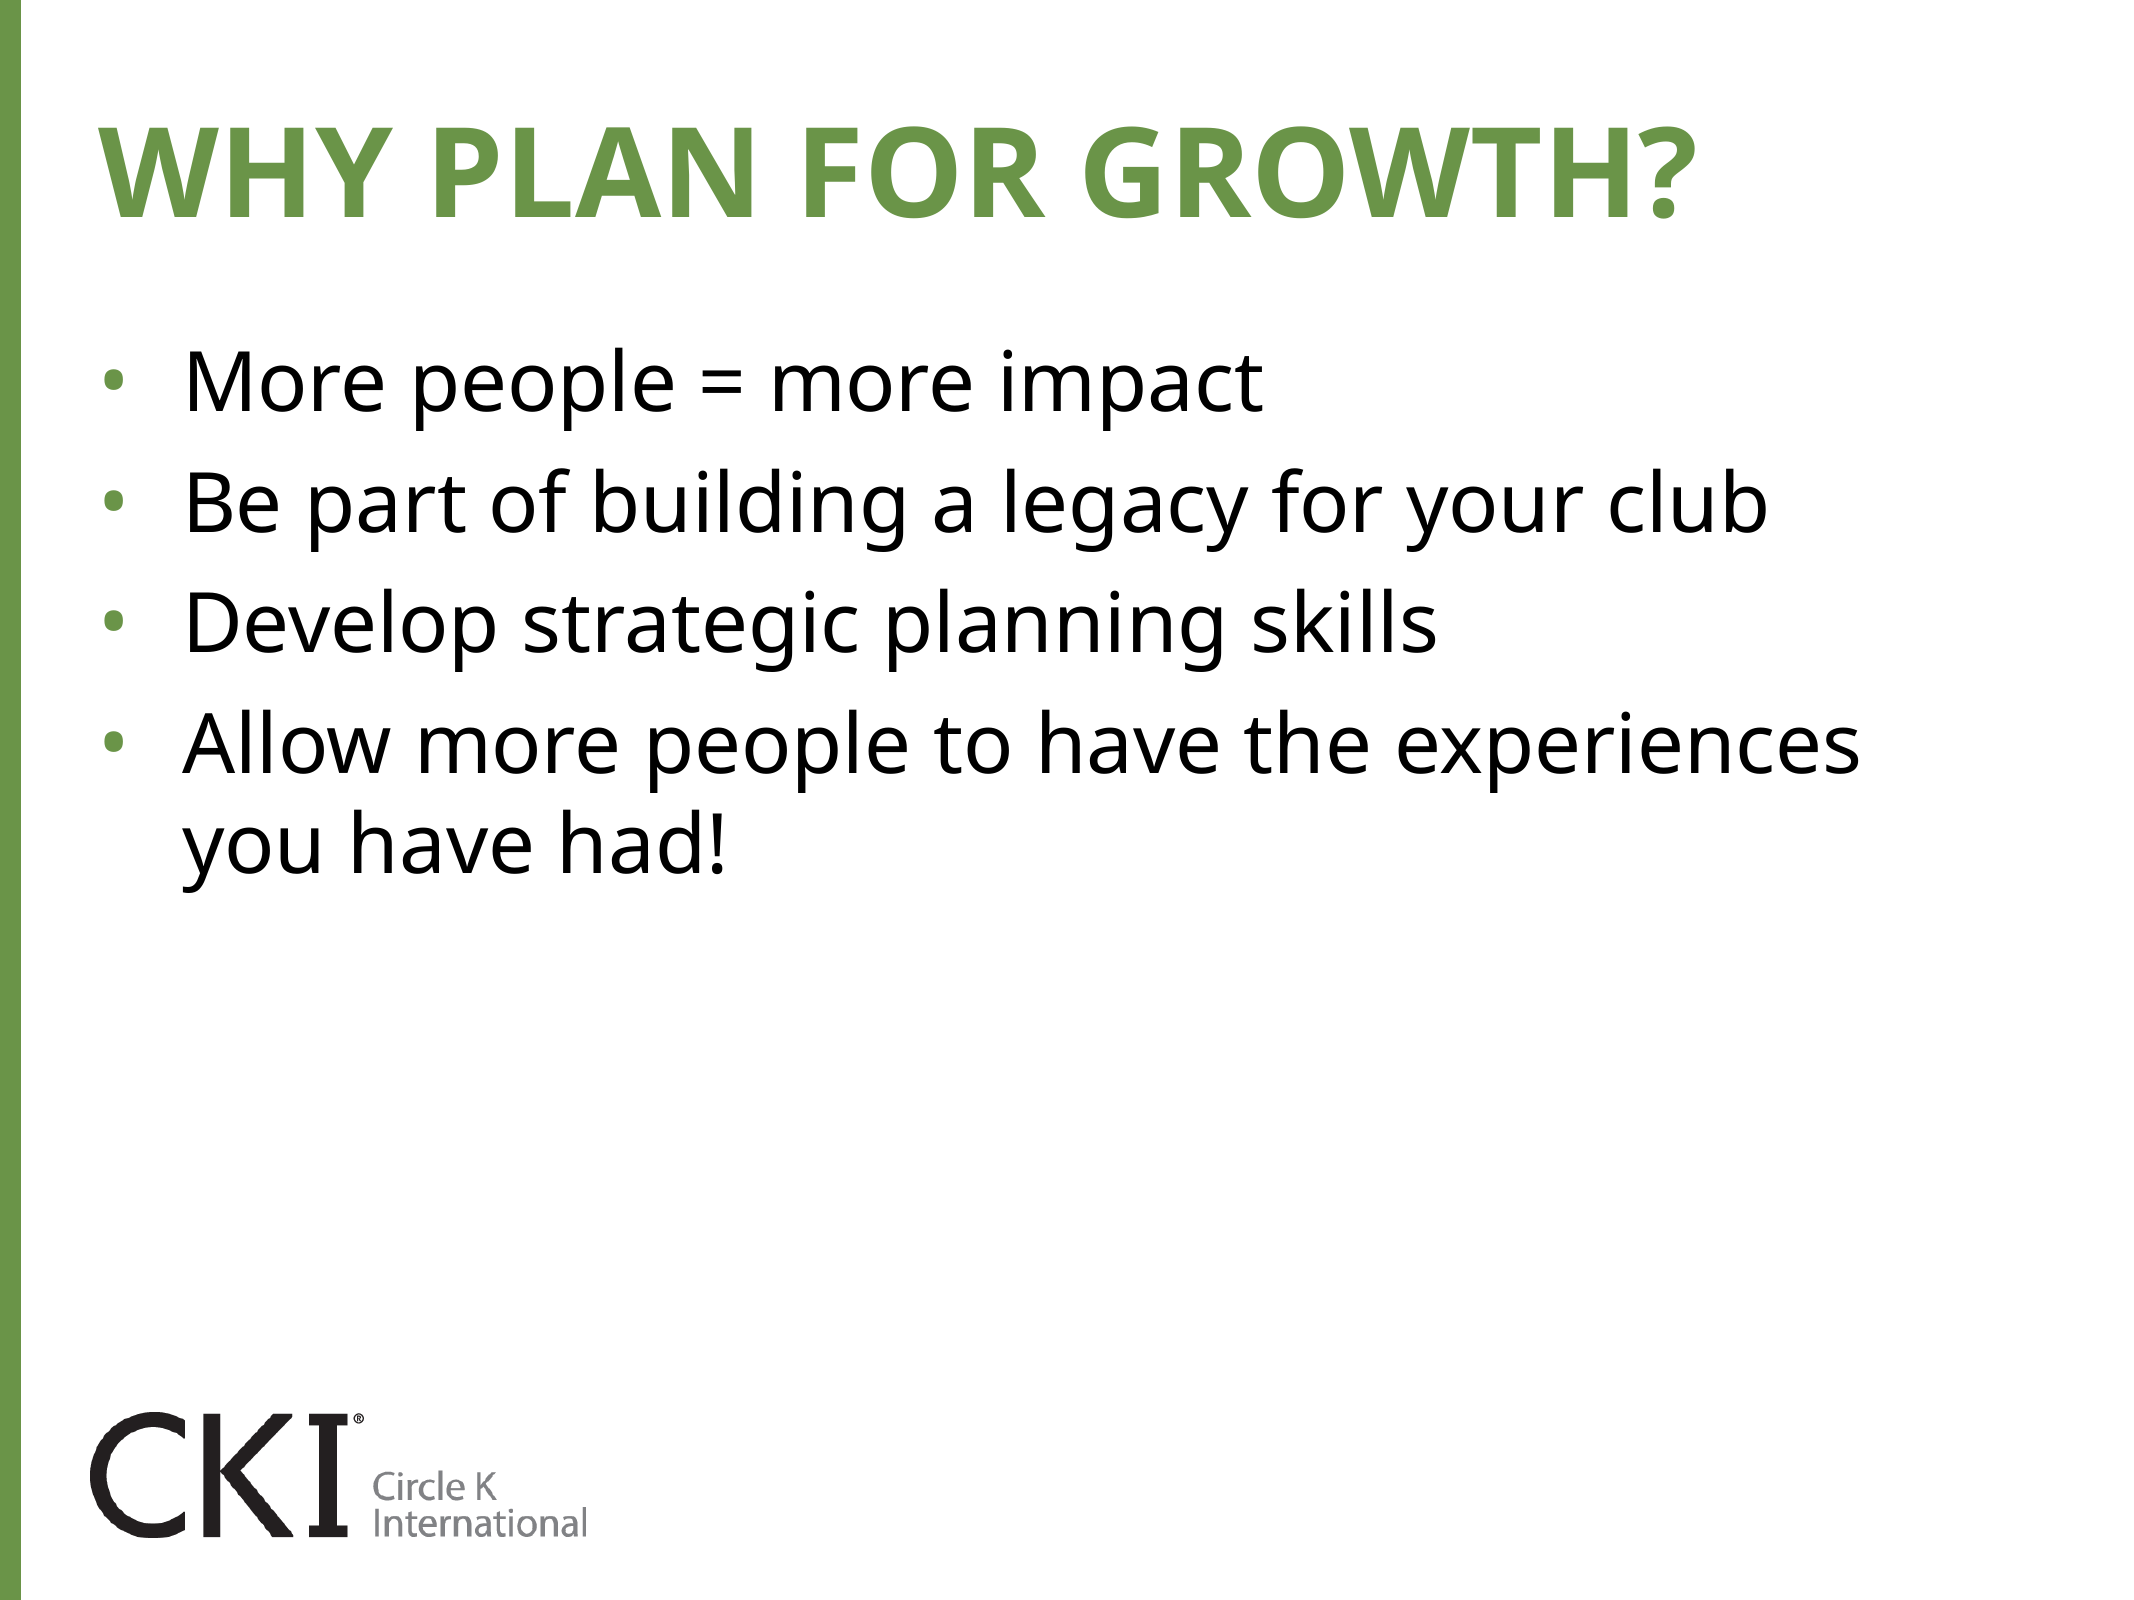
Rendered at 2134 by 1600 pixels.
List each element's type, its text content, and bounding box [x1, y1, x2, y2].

list WHY PLAN FOR GROWTH? [90, 37, 1960, 298]
list More people = more impact Be part of building a legacy for your club Develop strategic planning skills Allow more people to have the experiences you have had! [90, 319, 1960, 1281]
picture [90, 1412, 586, 1538]
